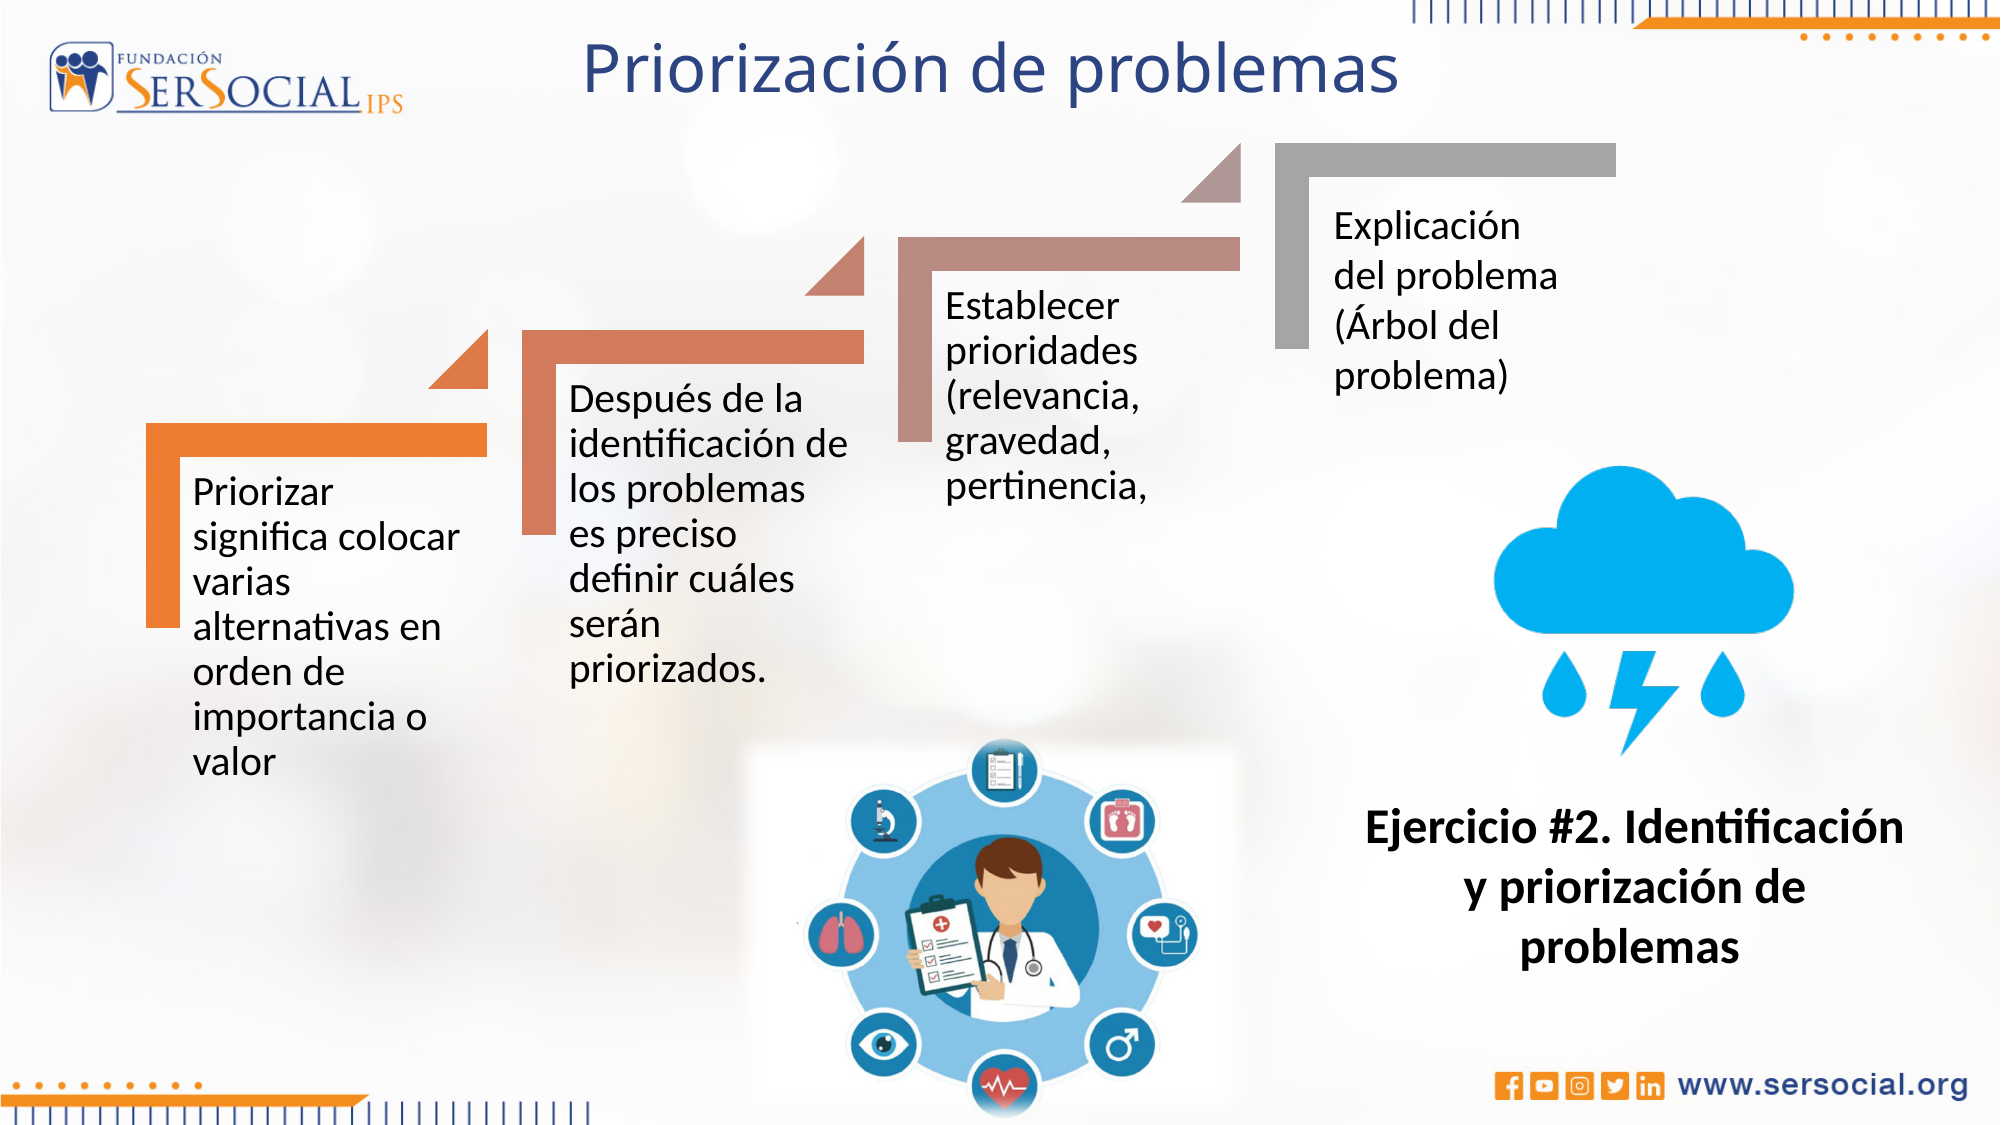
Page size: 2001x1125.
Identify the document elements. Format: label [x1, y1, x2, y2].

picture [0, 0, 2000, 1125]
text_box [145, 0, 1618, 893]
